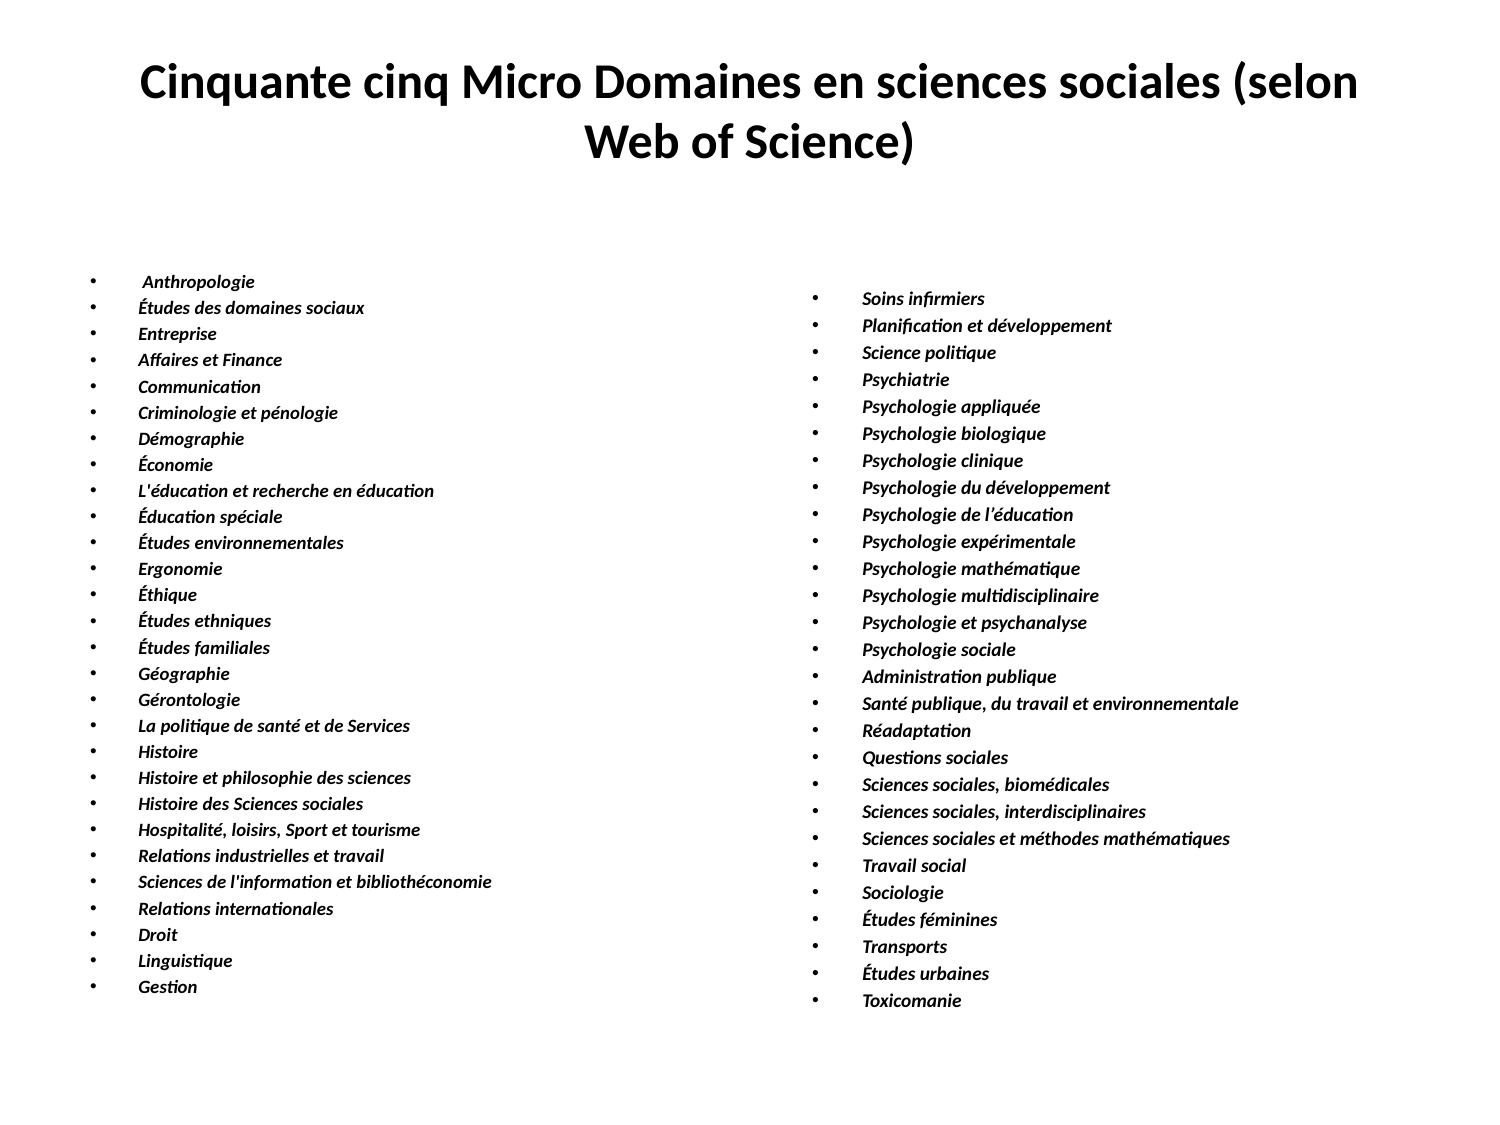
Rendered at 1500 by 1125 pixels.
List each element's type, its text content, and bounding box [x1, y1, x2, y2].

title Cinquante cinq Micro Domaines en sciences sociales (selon Web of Science) [75, 45, 1425, 233]
text_box Soins infirmiers Planification et développement Science politique Psychiatrie Psychologie appliquée Psychologie biologique Psychologie clinique Psychologie du développement Psychologie de l’éducation Psychologie expérimentale Psychologie mathématique Psychologie multidisciplinaire Psychologie et psychanalyse Psychologie sociale Administration publique Santé publique, du travail et environnementale Réadaptation Questions sociales Sciences sociales, biomédicales Sciences sociales, interdisciplinaires Sciences sociales et méthodes mathématiques Travail social Sociologie Études féminines Transports Études urbaines Toxicomanie [797, 278, 1272, 1022]
list Anthropologie Études des domaines sociaux Entreprise Affaires et Finance Communication Criminologie et pénologie Démographie Économie L'éducation et recherche en éducation Éducation spéciale Études environnementales Ergonomie Éthique Études ethniques Études familiales Géographie Gérontologie La politique de santé et de Services Histoire Histoire et philosophie des sciences Histoire des Sciences sociales Hospitalité, loisirs, Sport et tourisme Relations industrielles et travail Sciences de l'information et bibliothéconomie Relations internationales Droit Linguistique Gestion [75, 262, 550, 1005]
